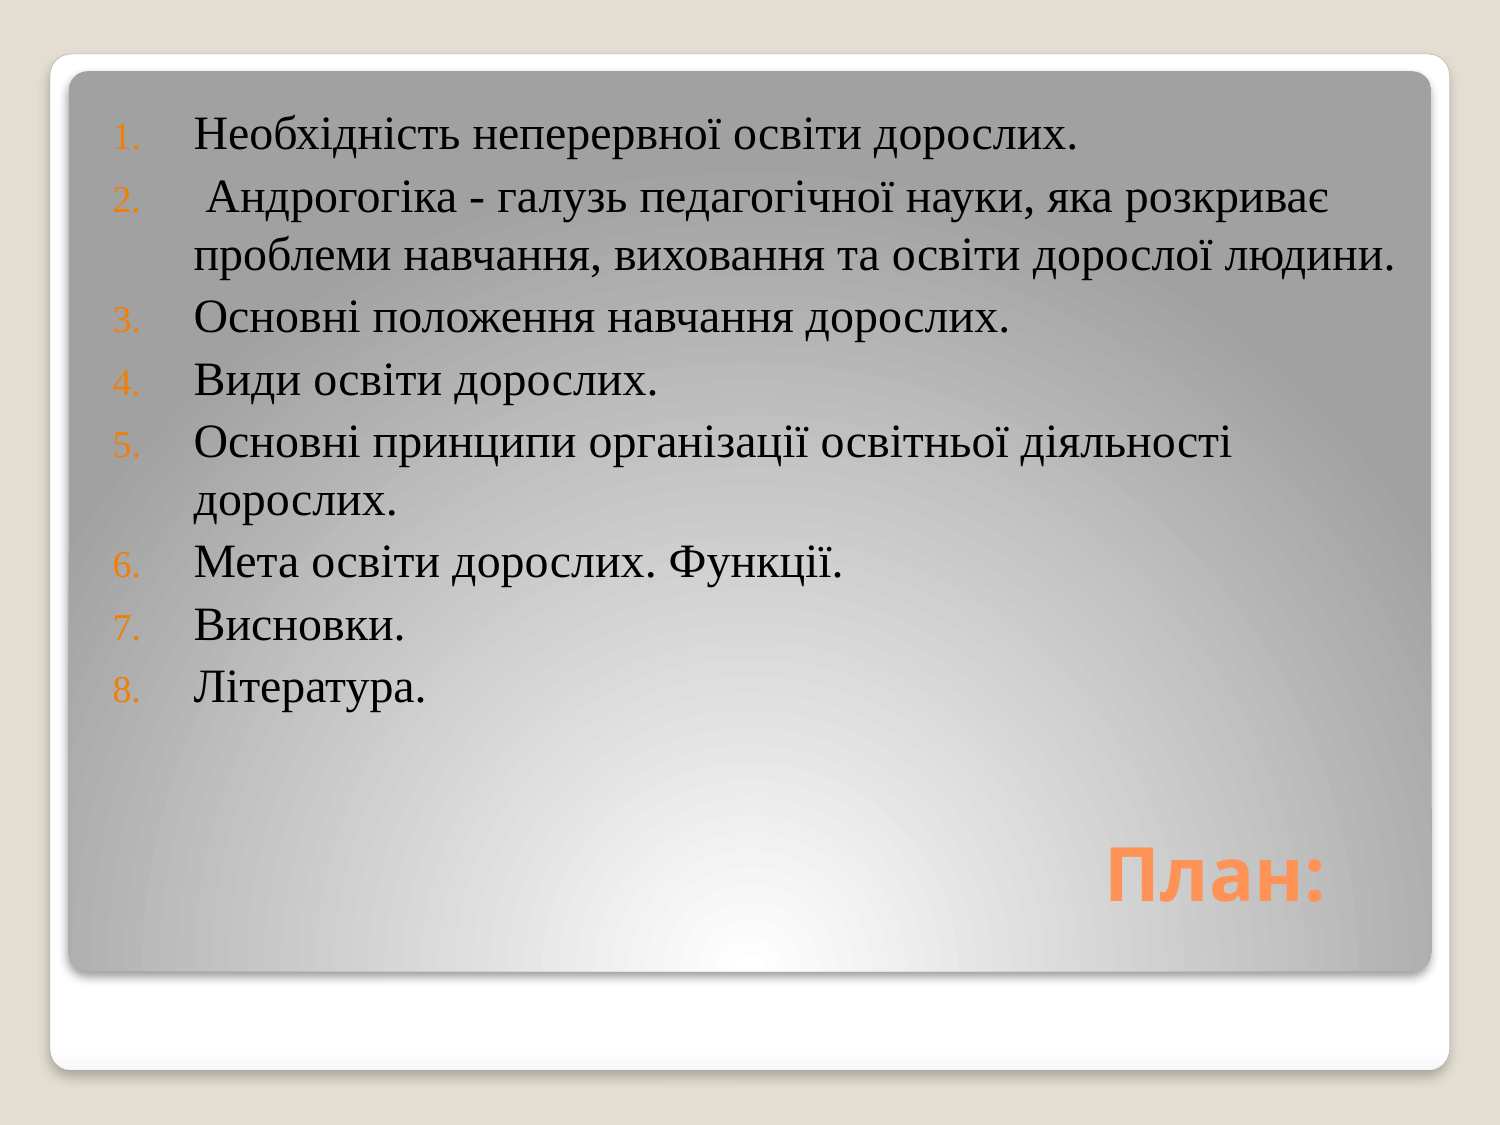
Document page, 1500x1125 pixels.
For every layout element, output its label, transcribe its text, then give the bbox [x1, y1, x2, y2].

title План: [112, 774, 1341, 924]
list Необхідність неперервної освіти дорослих. Андрогогіка - галузь педагогічної науки, яка розкриває проблеми навчання, виховання та освіти дорослої людини. Основні положення навчання дорослих. Види освіти дорослих. Основні принципи організації освітньої діяльності дорослих. Мета освіти дорослих. Функції. Висновки. Література. [82, 86, 1425, 774]
